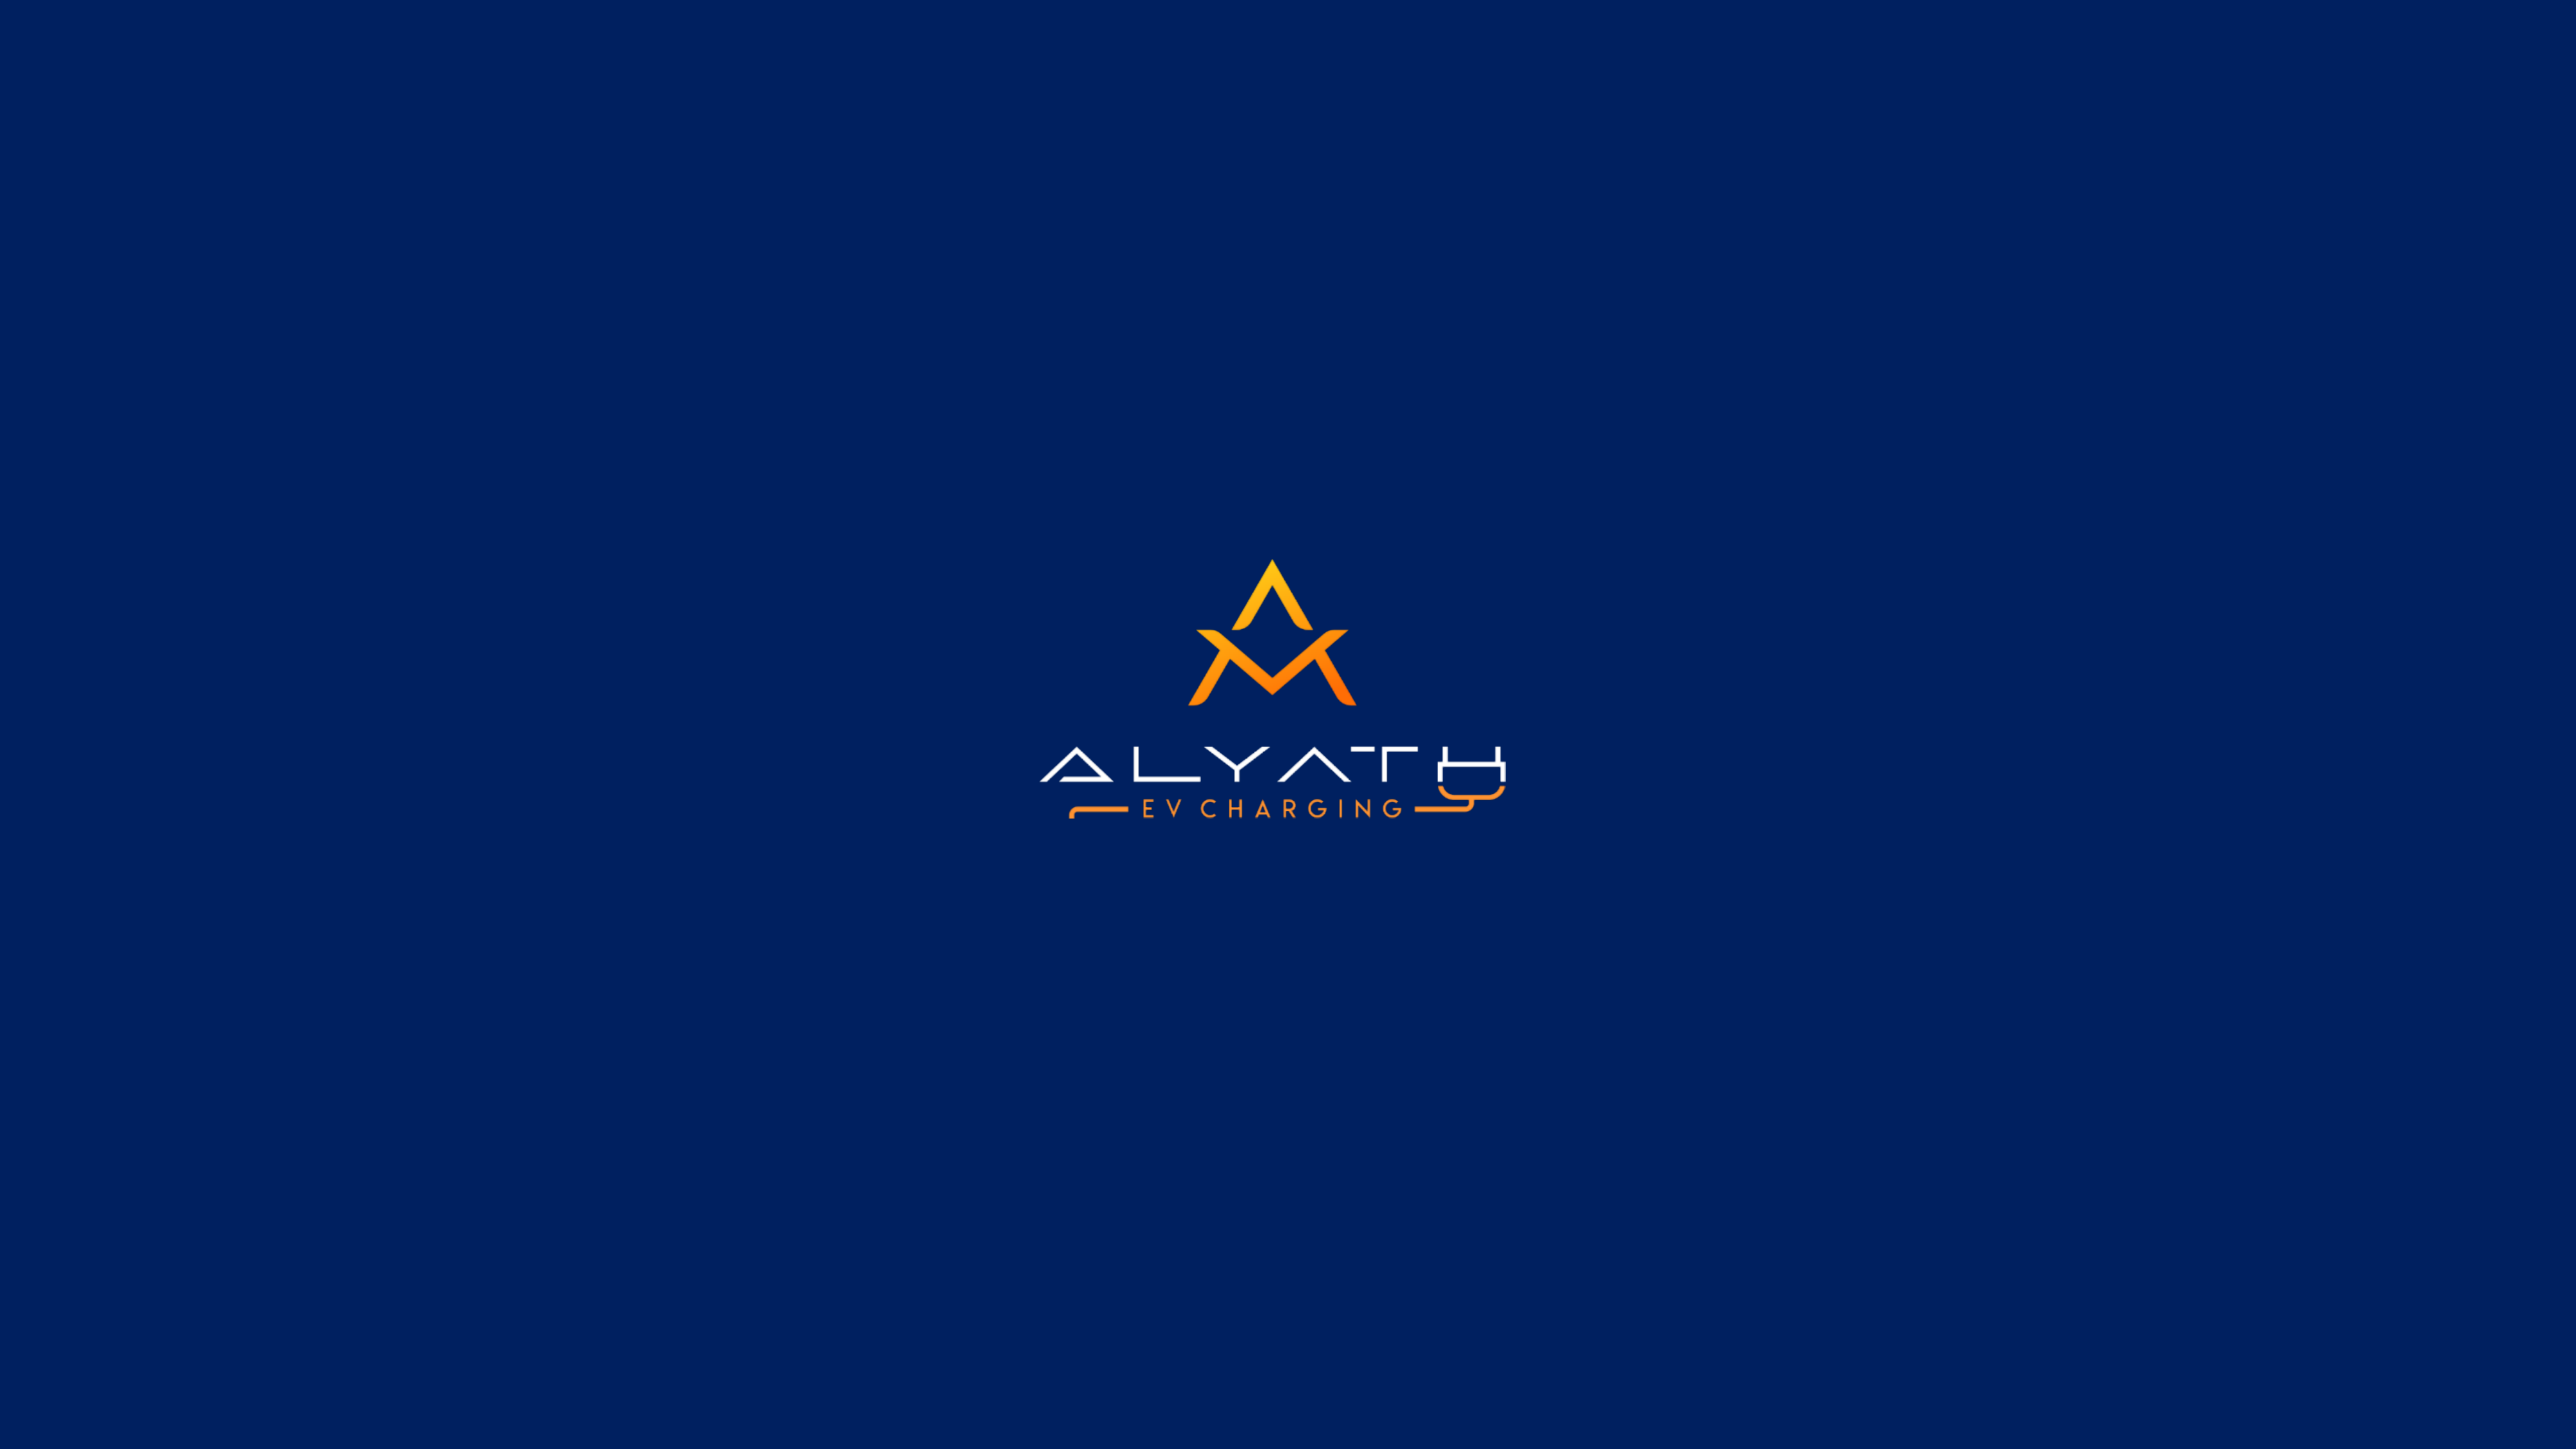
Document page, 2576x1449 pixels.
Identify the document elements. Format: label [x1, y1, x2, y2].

picture [1039, 740, 1506, 819]
picture [1036, 558, 1508, 715]
